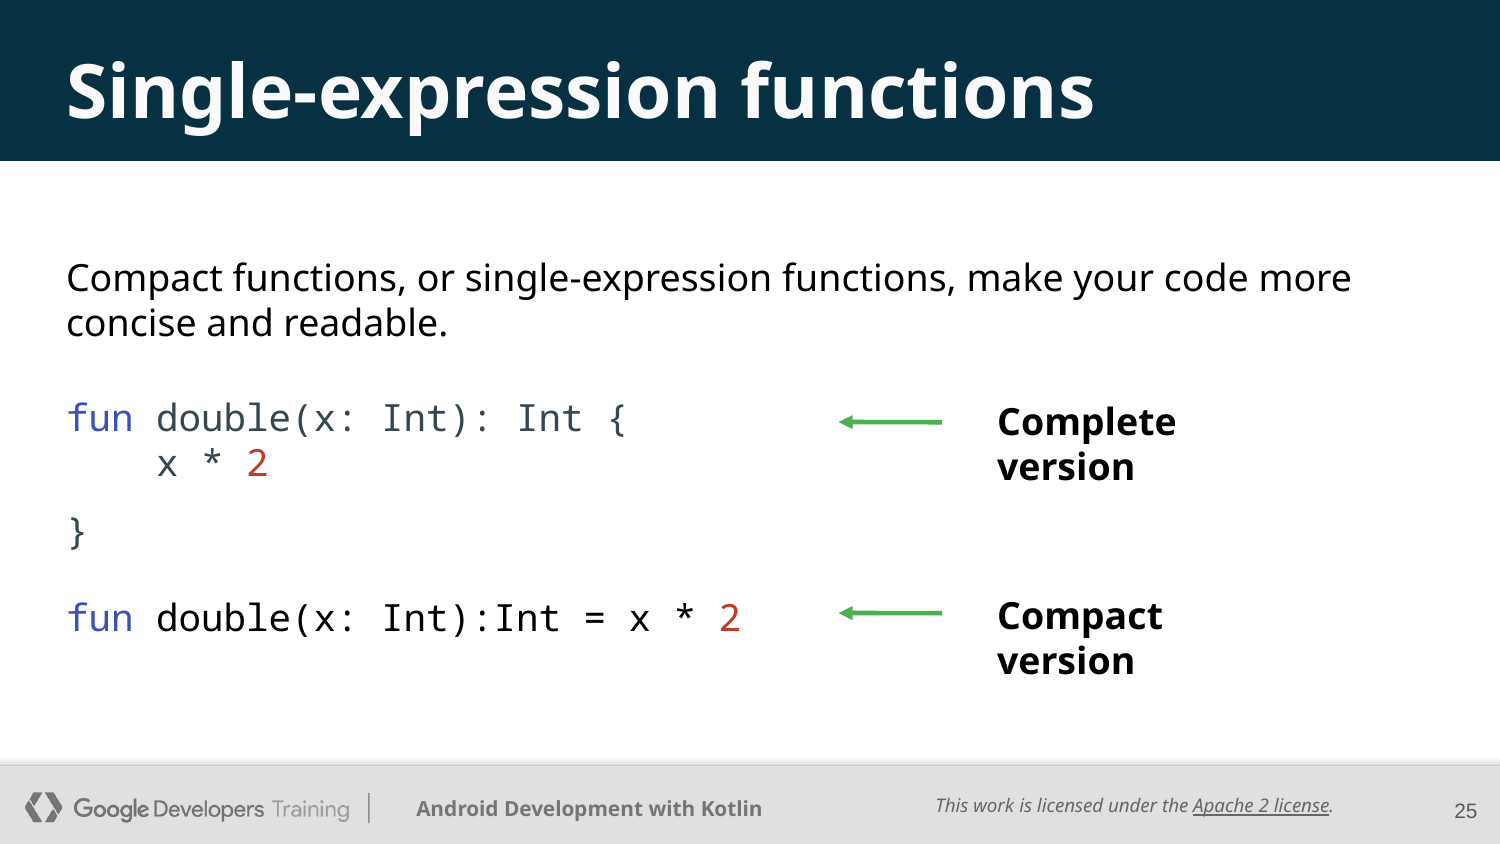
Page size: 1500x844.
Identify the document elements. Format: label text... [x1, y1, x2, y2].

picture [0, 161, 1500, 844]
text_box Compact version [982, 576, 1320, 642]
title Single-expression functions [51, 28, 1449, 122]
text_box Complete version [982, 382, 1320, 448]
text_box fun double(x: Int): Int { x * 2 } [51, 379, 1458, 533]
list Compact functions, or single-expression functions, make your code more concise and readable. [51, 239, 1449, 368]
slide_number ‹#› [1402, 777, 1493, 842]
text_box fun double(x: Int):Int = x * 2 [51, 578, 1439, 646]
